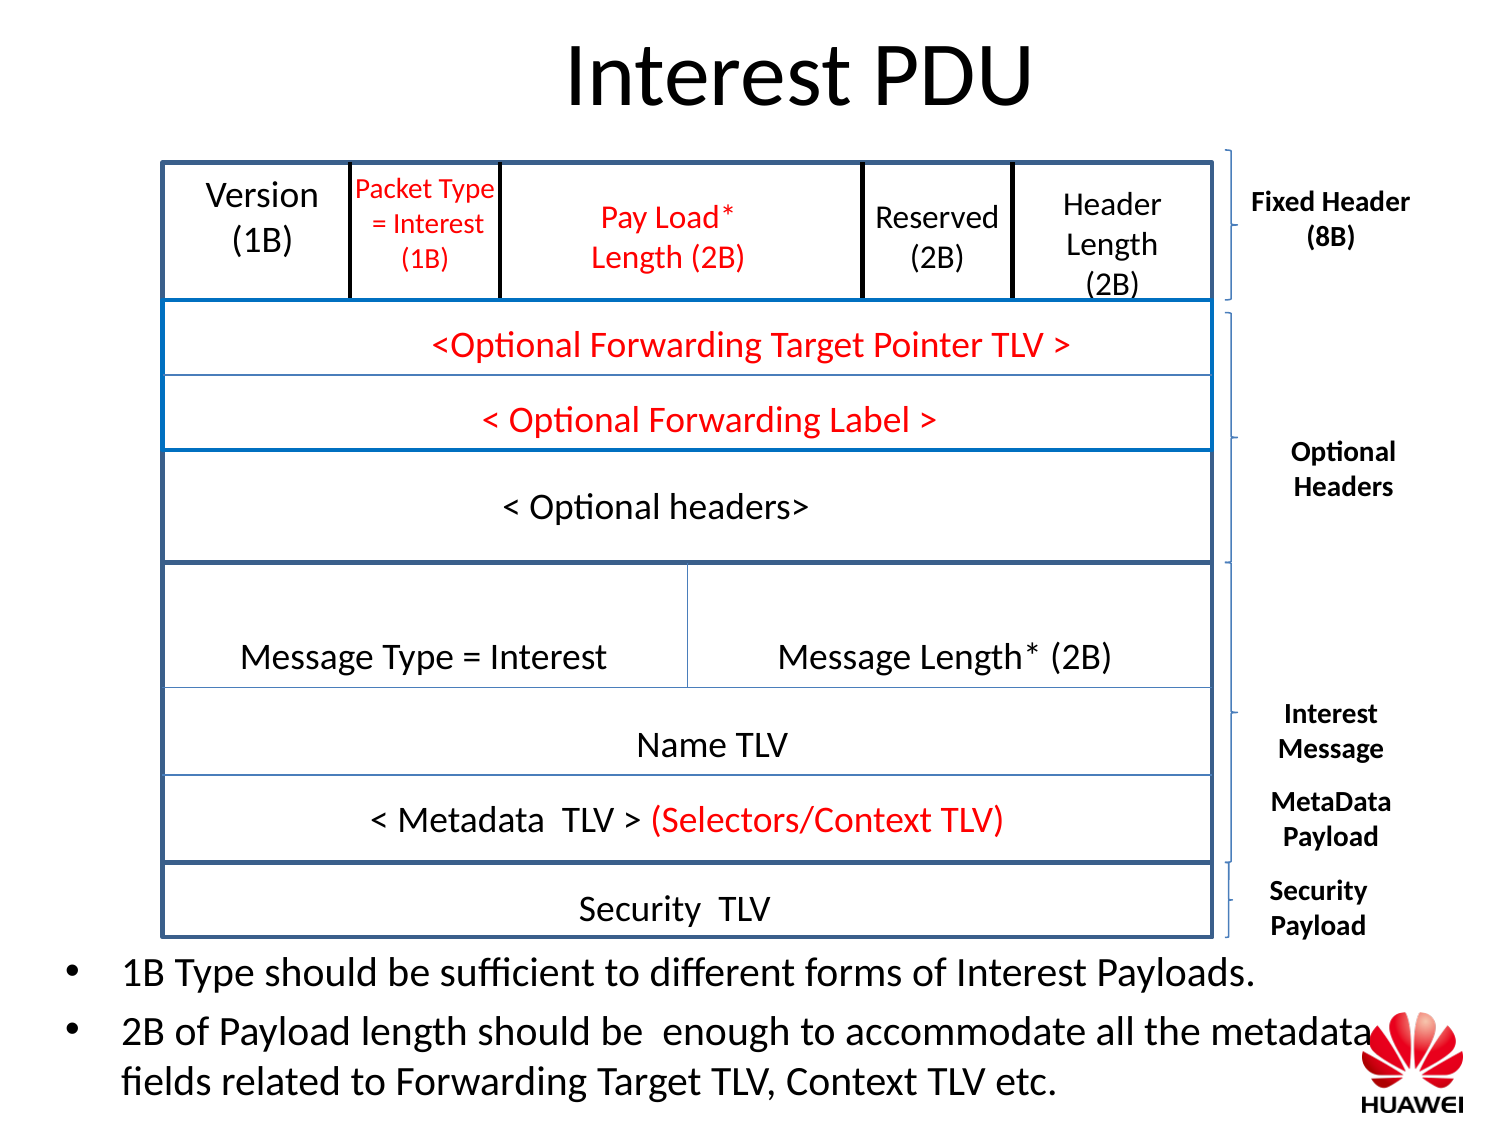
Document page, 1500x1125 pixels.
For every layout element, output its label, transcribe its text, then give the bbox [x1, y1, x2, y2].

text_box Message Length* (2B) [762, 624, 1175, 685]
text_box [160, 298, 1214, 452]
text_box < Optional headers> [487, 474, 900, 535]
text_box Reserved (2B) [849, 187, 858, 282]
text_box Pay Load* Length (2B) [562, 187, 775, 282]
text_box <Optional Forwarding Target Pointer TLV > [399, 312, 1125, 373]
text_box Security Payload [1212, 864, 1425, 949]
text_box Message Type = Interest [225, 624, 638, 685]
text_box [1224, 561, 1232, 687]
text_box Packet Type = Interest (1B) [351, 162, 498, 283]
text_box [160, 560, 1214, 860]
text_box [1224, 149, 1239, 301]
text_box Security TLV [537, 876, 813, 937]
list 1B Type should be sufficient to different forms of Interest Payloads. 2B of Payload length should be enough to accommodate all the metadata fields related to Forwarding Target TLV, Context TLV etc. [50, 937, 1425, 1125]
text_box Version (1B) [187, 162, 337, 268]
text_box < Metadata TLV > (Selectors/Context TLV) [262, 787, 1113, 848]
text_box Name TLV [575, 712, 850, 773]
text_box Interest Message [1224, 687, 1438, 773]
text_box Header Length (2B) [1025, 174, 1200, 298]
text_box Packet Type = Interest (1B) [502, 162, 513, 283]
text_box < Optional Forwarding Label > [450, 387, 1025, 448]
text_box [1224, 311, 1237, 562]
text_box Packet Type = Interest (1B) [337, 162, 349, 283]
text_box [160, 860, 1214, 939]
text_box Reserved (2B) [866, 187, 1008, 282]
text_box Optional Headers [1237, 424, 1450, 510]
picture [1425, 1012, 1463, 1113]
text_box Reserved (2B) [1016, 187, 1025, 282]
title Interest PDU [125, 0, 1475, 138]
text_box MetaData Payload [1224, 774, 1438, 860]
text_box [160, 160, 1214, 298]
text_box Fixed Header (8B) [1232, 174, 1438, 260]
text_box [160, 452, 1214, 560]
